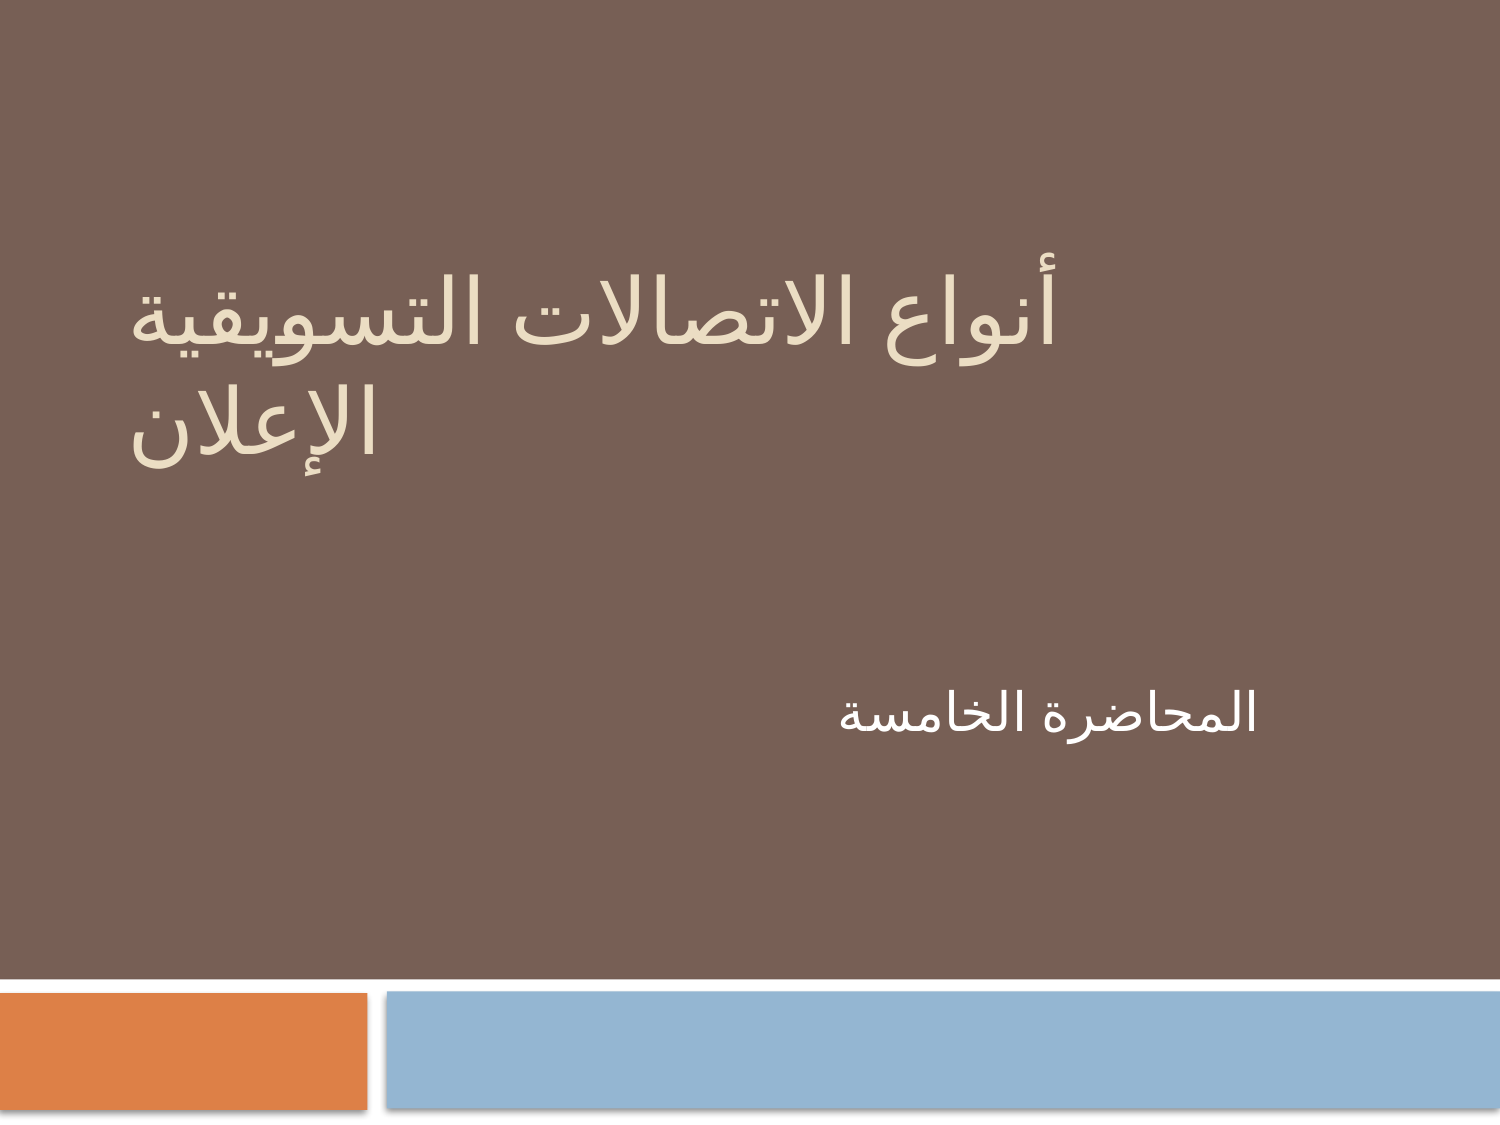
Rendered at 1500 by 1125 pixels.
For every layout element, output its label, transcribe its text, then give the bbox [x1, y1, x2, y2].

subtitle المحاضرة الخامسة [225, 574, 1275, 925]
title أنواع الاتصالات التسويقية الإعلان [112, 243, 1388, 591]
